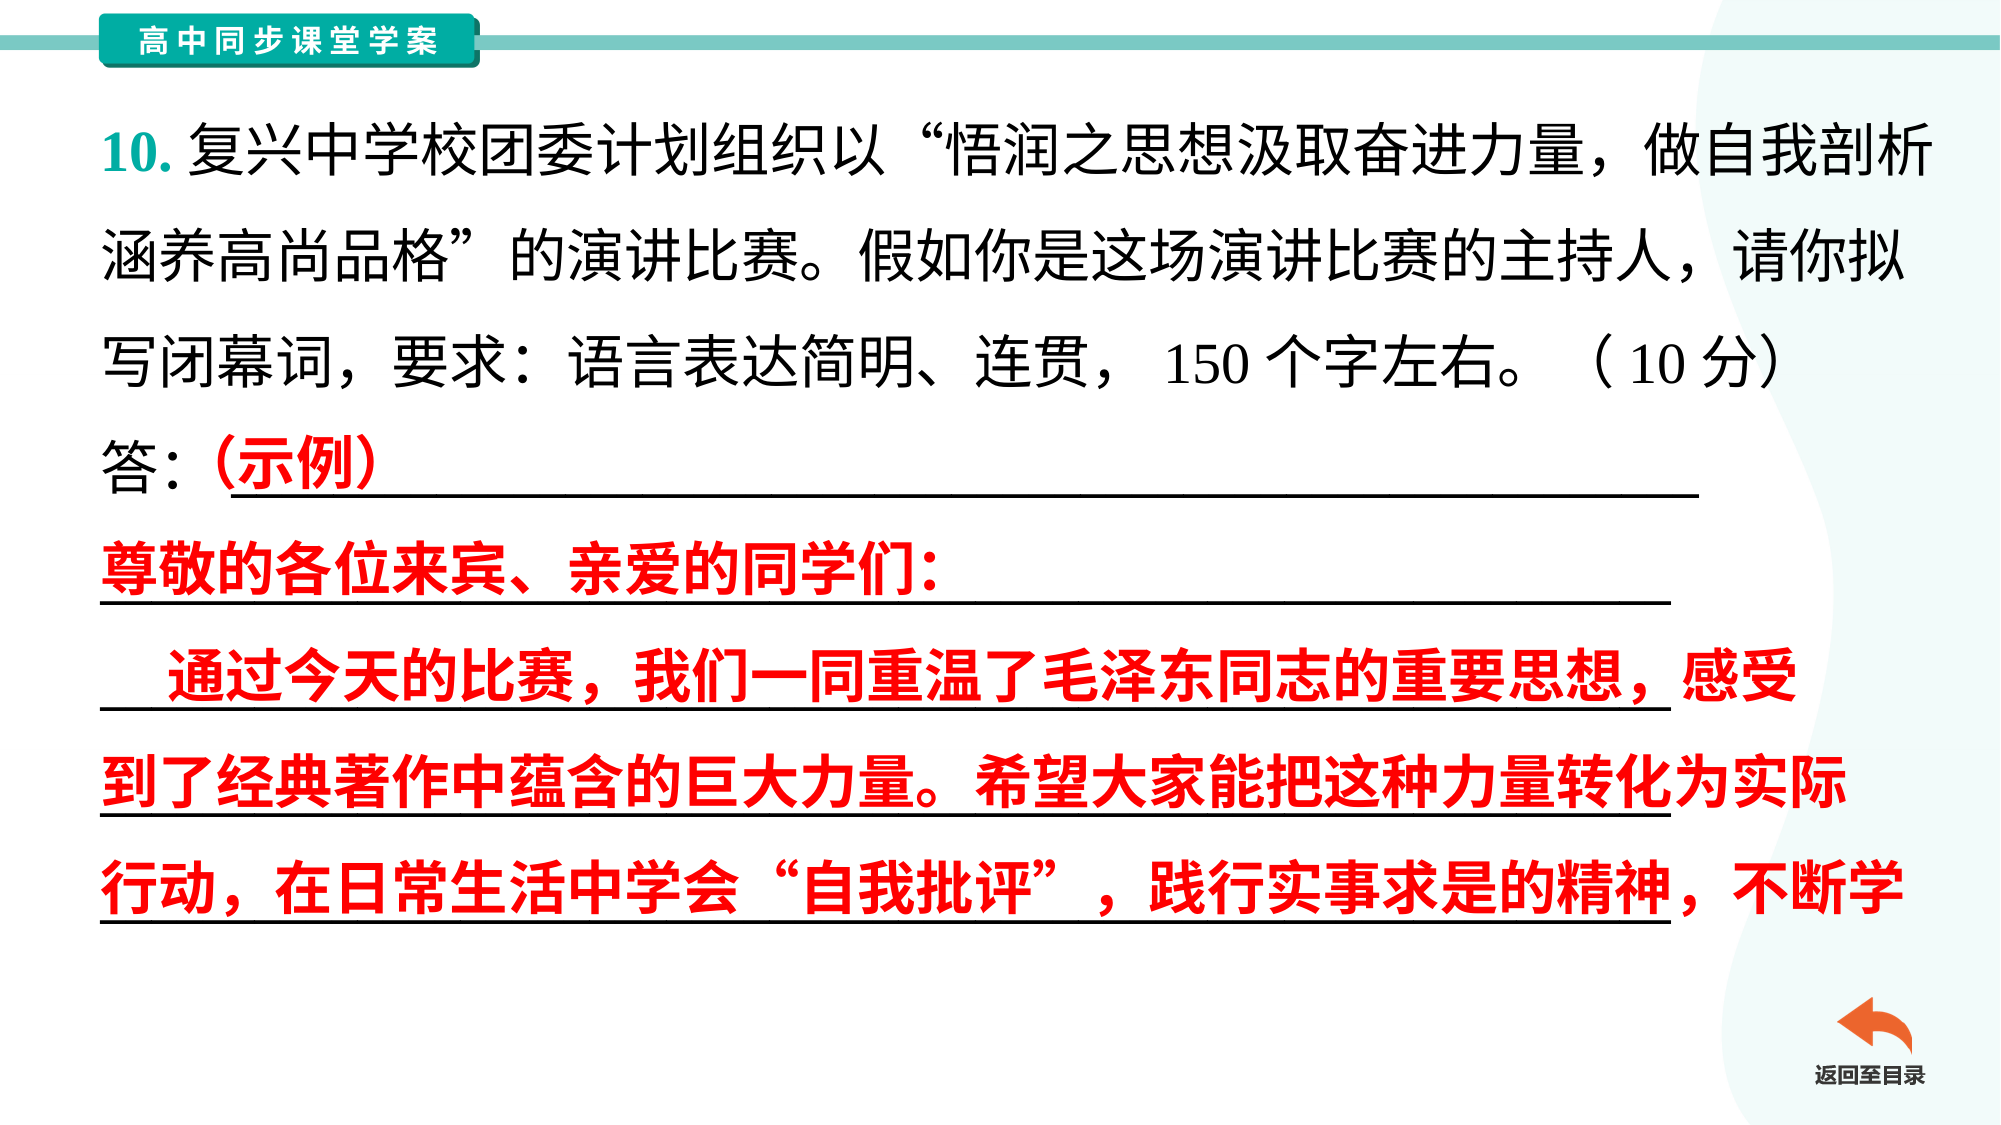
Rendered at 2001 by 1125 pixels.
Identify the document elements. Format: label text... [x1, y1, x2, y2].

text_box （示例） 尊敬的各位来宾、亲爱的同学们： 通过今天的比赛，我们一同重温了毛泽东同志的重要思想，感受 到了经典著作中蕴含的巨大力量。希望大家能把这种力量转化为实际 行动，在日常生活中学会“自我批评”，践行实事求是的精神，不断学 [100, 390, 1899, 922]
text_box 10.复兴中学校团委计划组织以“悟润之思想汲取奋进力量，做自我剖析 涵养高尚品格”的演讲比赛。假如你是这场演讲比赛的主持人，请你拟 写闭幕词，要求：语言表达简明、连贯，150个字左右。（10分） 答：_________________________________________________________ _____________________________________________________________ _____________________________________________________________ _____________________________________________________________ _____________________________________________________________ [100, 922, 1899, 927]
text_box 10.复兴中学校团委计划组织以“悟润之思想汲取奋进力量，做自我剖析 涵养高尚品格”的演讲比赛。假如你是这场演讲比赛的主持人，请你拟 写闭幕词，要求：语言表达简明、连贯，150个字左右。（10分） 答：_________________________________________________________ _____________________________________________________________ _____________________________________________________________ _____________________________________________________________ _____________________________________________________________ [100, 76, 1899, 390]
picture [0, 0, 2000, 1125]
